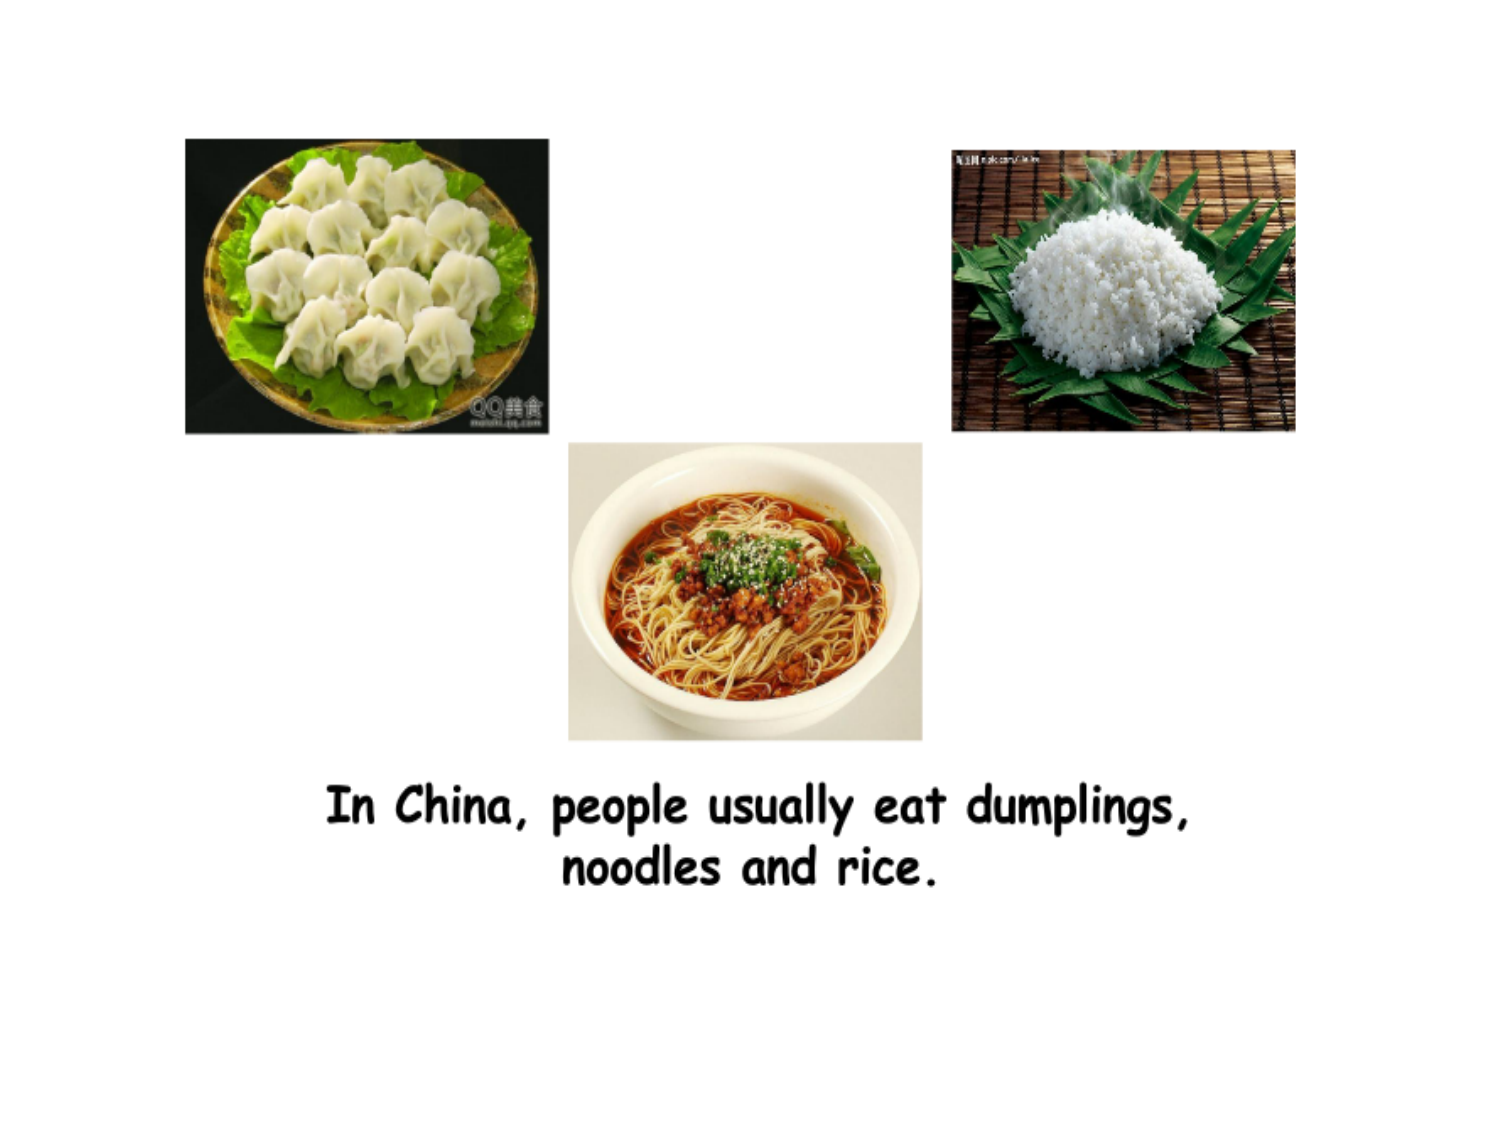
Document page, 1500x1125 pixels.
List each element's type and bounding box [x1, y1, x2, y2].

picture [140, 130, 1378, 1006]
